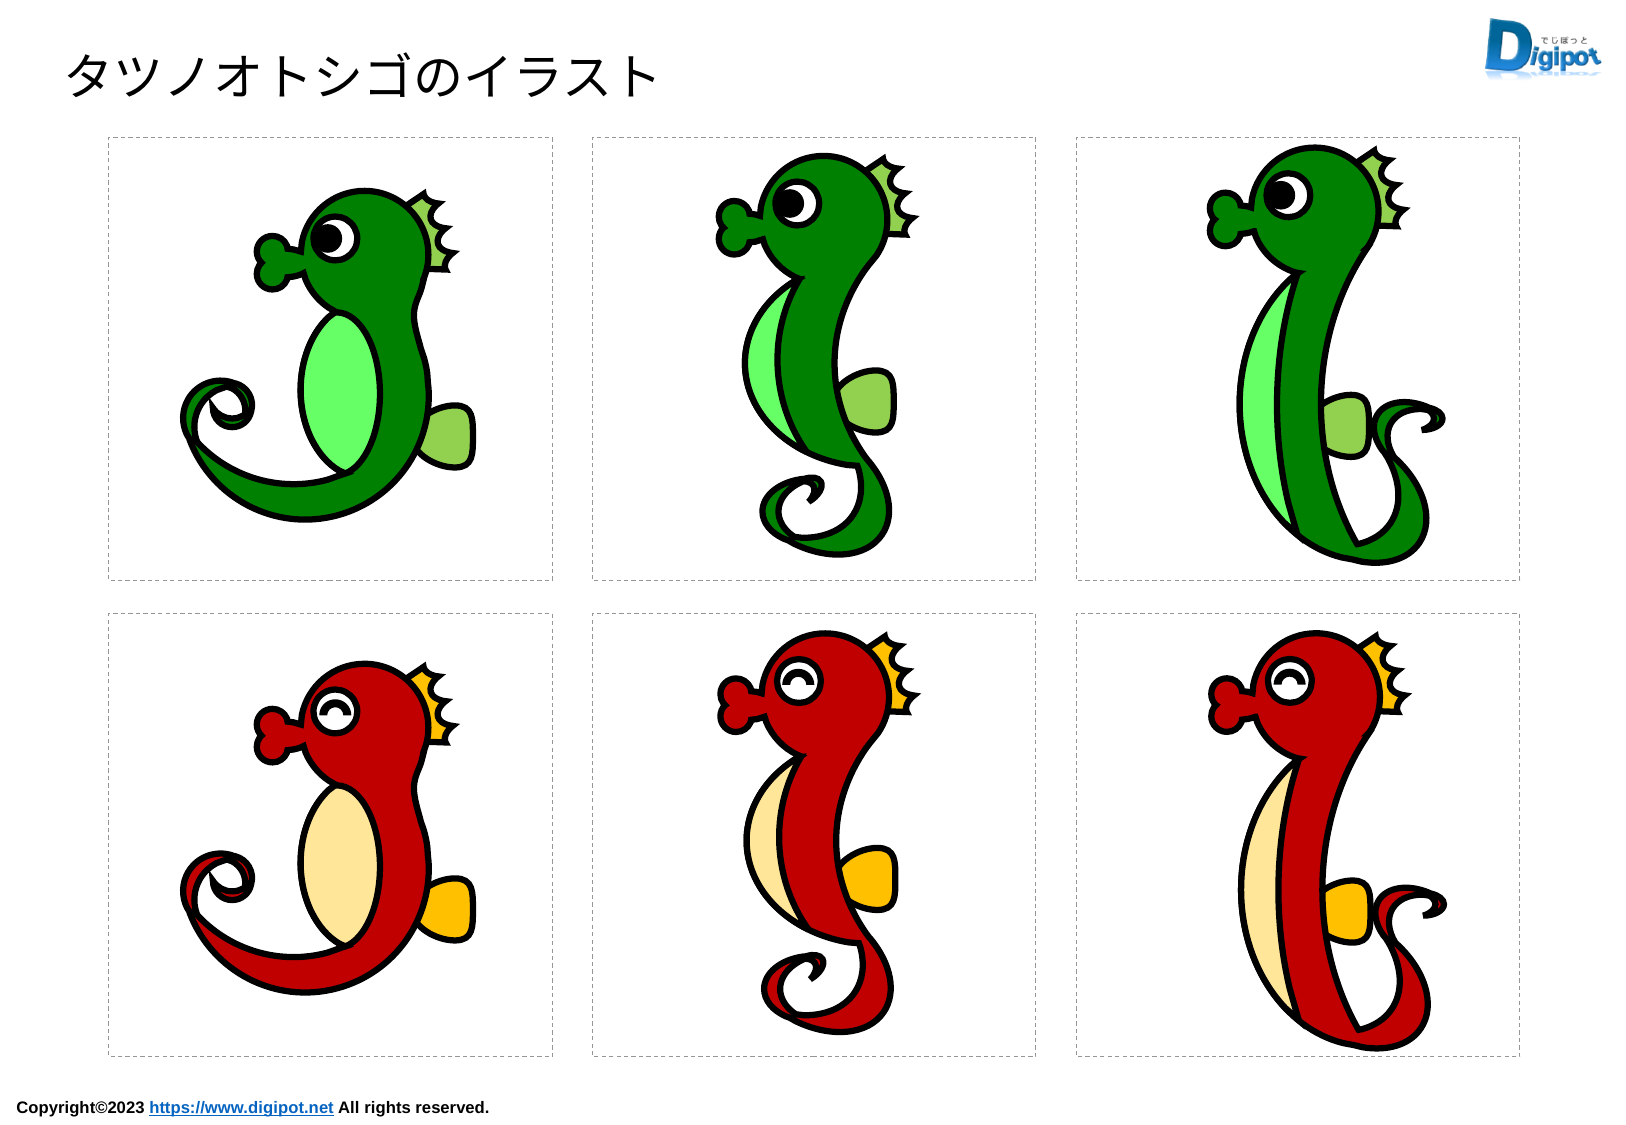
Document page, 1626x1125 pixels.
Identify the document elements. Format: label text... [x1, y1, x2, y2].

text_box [182, 663, 473, 993]
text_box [1211, 633, 1444, 1049]
text_box タツノオトシゴのイラスト [48, 38, 678, 113]
picture [1485, 18, 1602, 82]
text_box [718, 155, 907, 555]
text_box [182, 190, 473, 520]
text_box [720, 633, 908, 1033]
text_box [1209, 147, 1443, 563]
